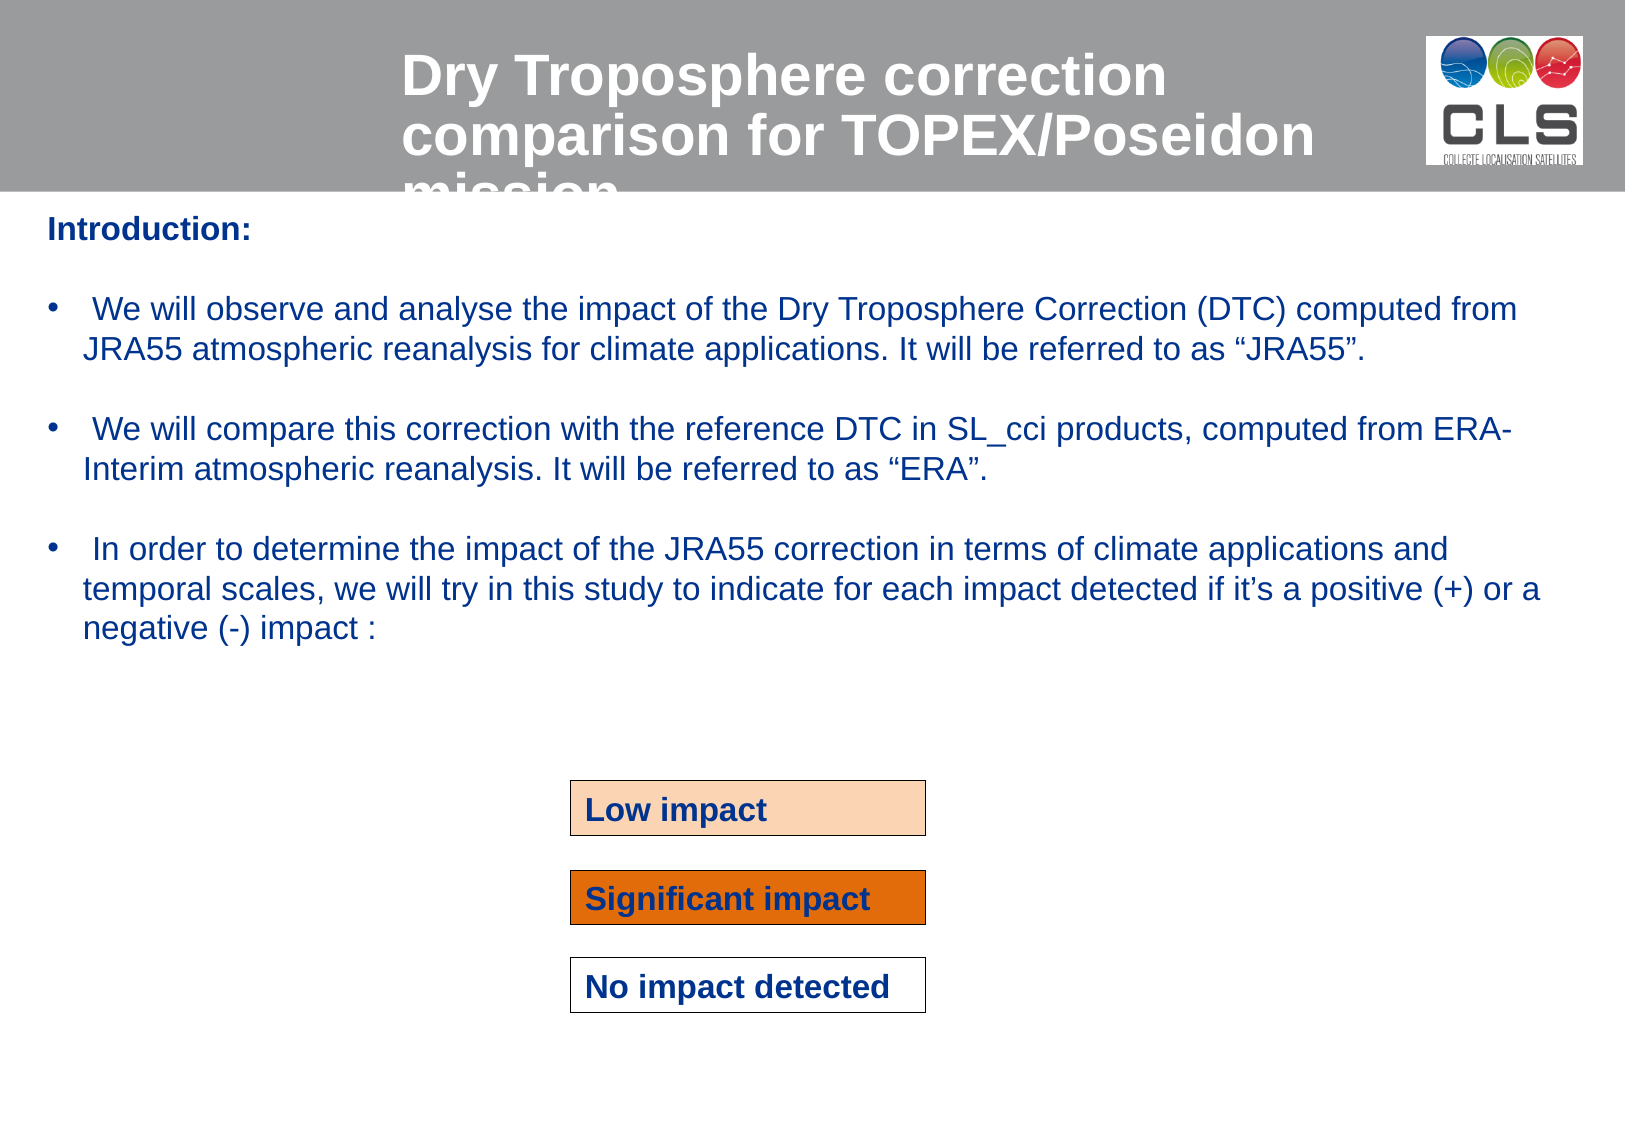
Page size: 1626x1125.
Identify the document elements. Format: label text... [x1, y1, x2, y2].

text_box Dry Troposphere correction comparison for TOPEX/Poseidon mission [386, 40, 1479, 172]
text_box Introduction: We will observe and analyse the impact of the Dry Troposphere Correction (DTC) computed from JRA55 atmospheric reanalysis for climate applications. It will be referred to as “JRA55”. We will compare this correction with the reference DTC in SL_cci products, computed from ERA-Interim atmospheric reanalysis. It will be referred to as “ERA”. In order to determine the impact of the JRA55 correction in terms of climate applications and temporal scales, we will try in this study to indicate for each impact detected if it’s a positive (+) or a negative (-) impact : [32, 199, 1597, 665]
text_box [569, 780, 926, 1014]
picture [1426, 36, 1583, 165]
